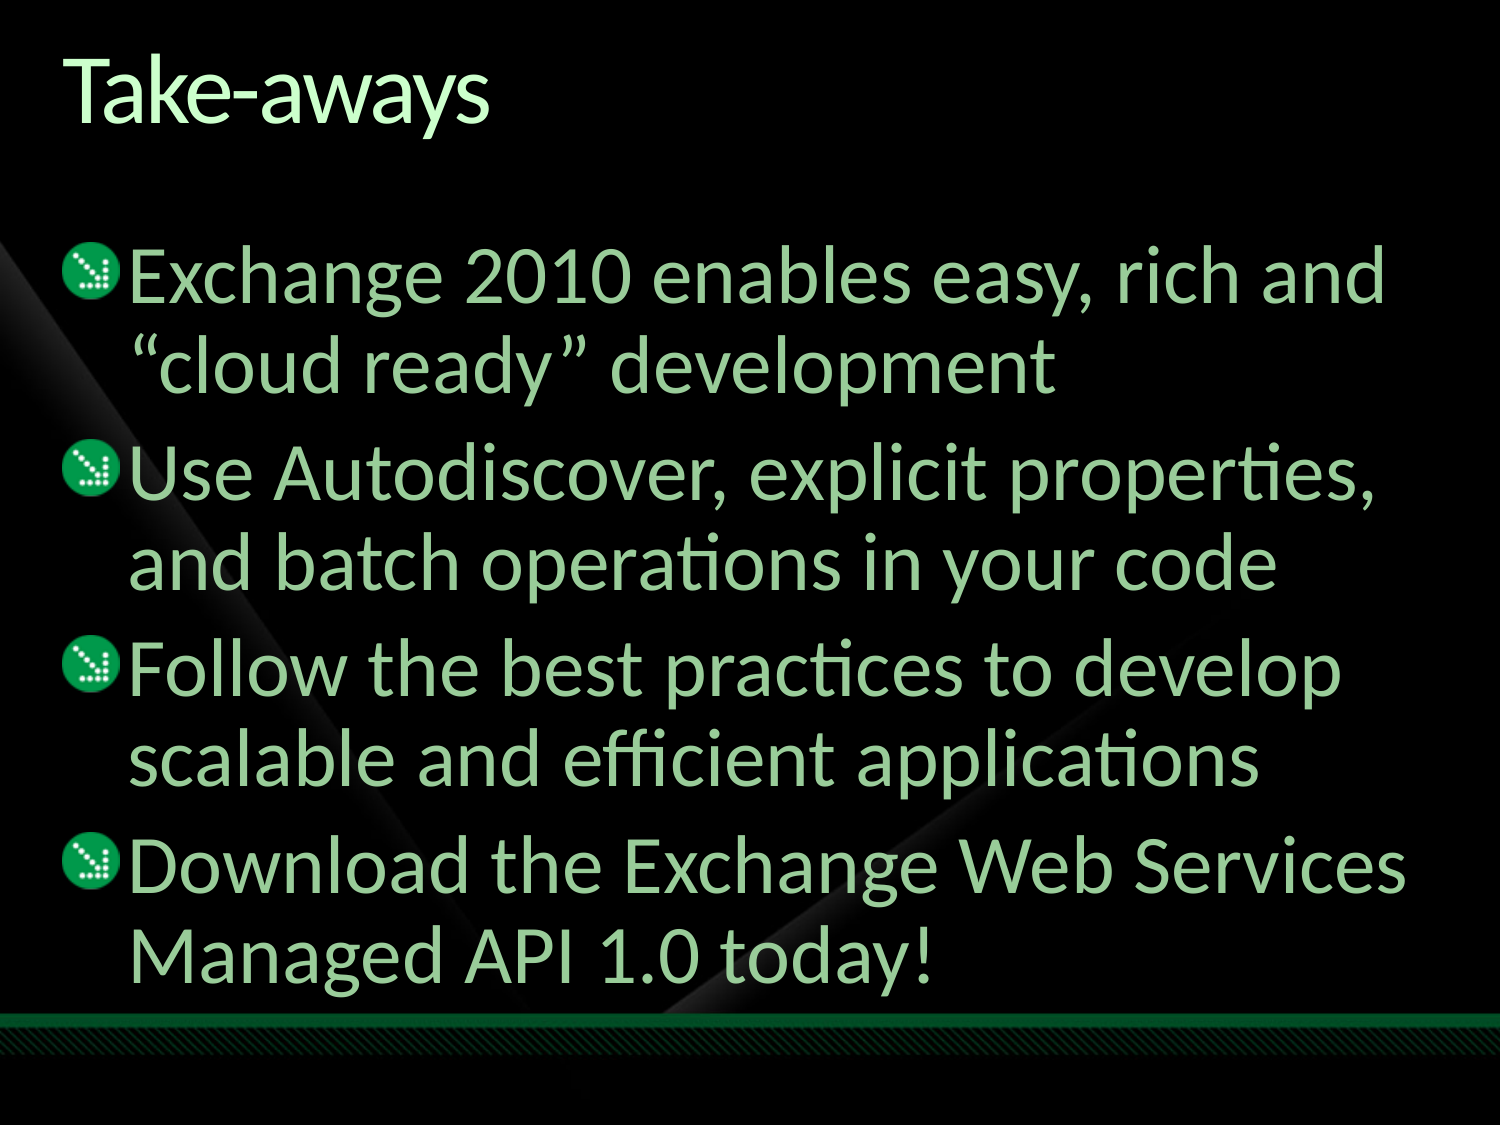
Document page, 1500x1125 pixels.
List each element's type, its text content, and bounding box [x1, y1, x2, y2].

picture [0, 0, 1500, 1125]
list Exchange 2010 enables easy, rich and “cloud ready” development Use Autodiscover, explicit properties, and batch operations in your code Follow the best practices to develop scalable and efficient applications Download the Exchange Web Services Managed API 1.0 today! [62, 231, 1438, 1068]
title Take-aways [62, 37, 1438, 147]
